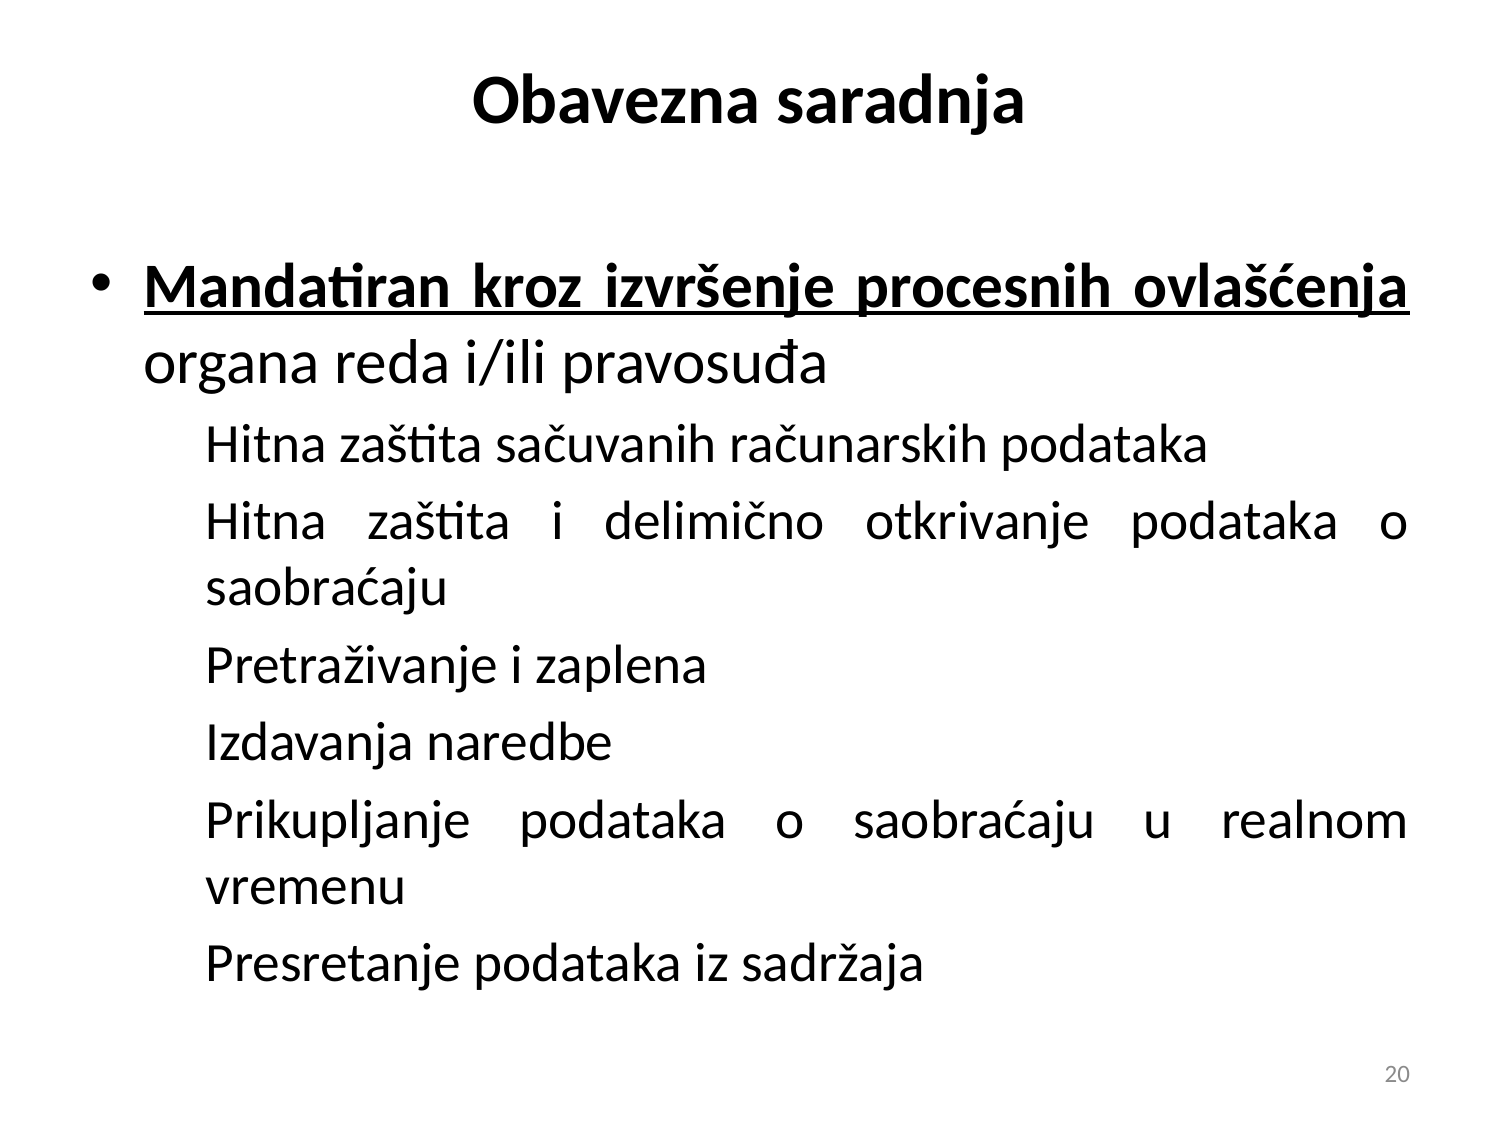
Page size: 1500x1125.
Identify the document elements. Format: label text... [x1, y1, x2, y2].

list Mandatiran kroz izvršenje procesnih ovlašćenja organa reda i/ili pravosuđa Hitna zaštita sačuvanih računarskih podataka Hitna zaštita i delimično otkrivanje podataka o saobraćaju Pretraživanje i zaplena Izdavanja naredbe Prikupljanje podataka o saobraćaju u realnom vremenu Presretanje podataka iz sadržaja [75, 236, 1425, 1005]
title Obavezna saradnja [75, 45, 1425, 169]
slide_number 20 [1074, 1042, 1425, 1103]
